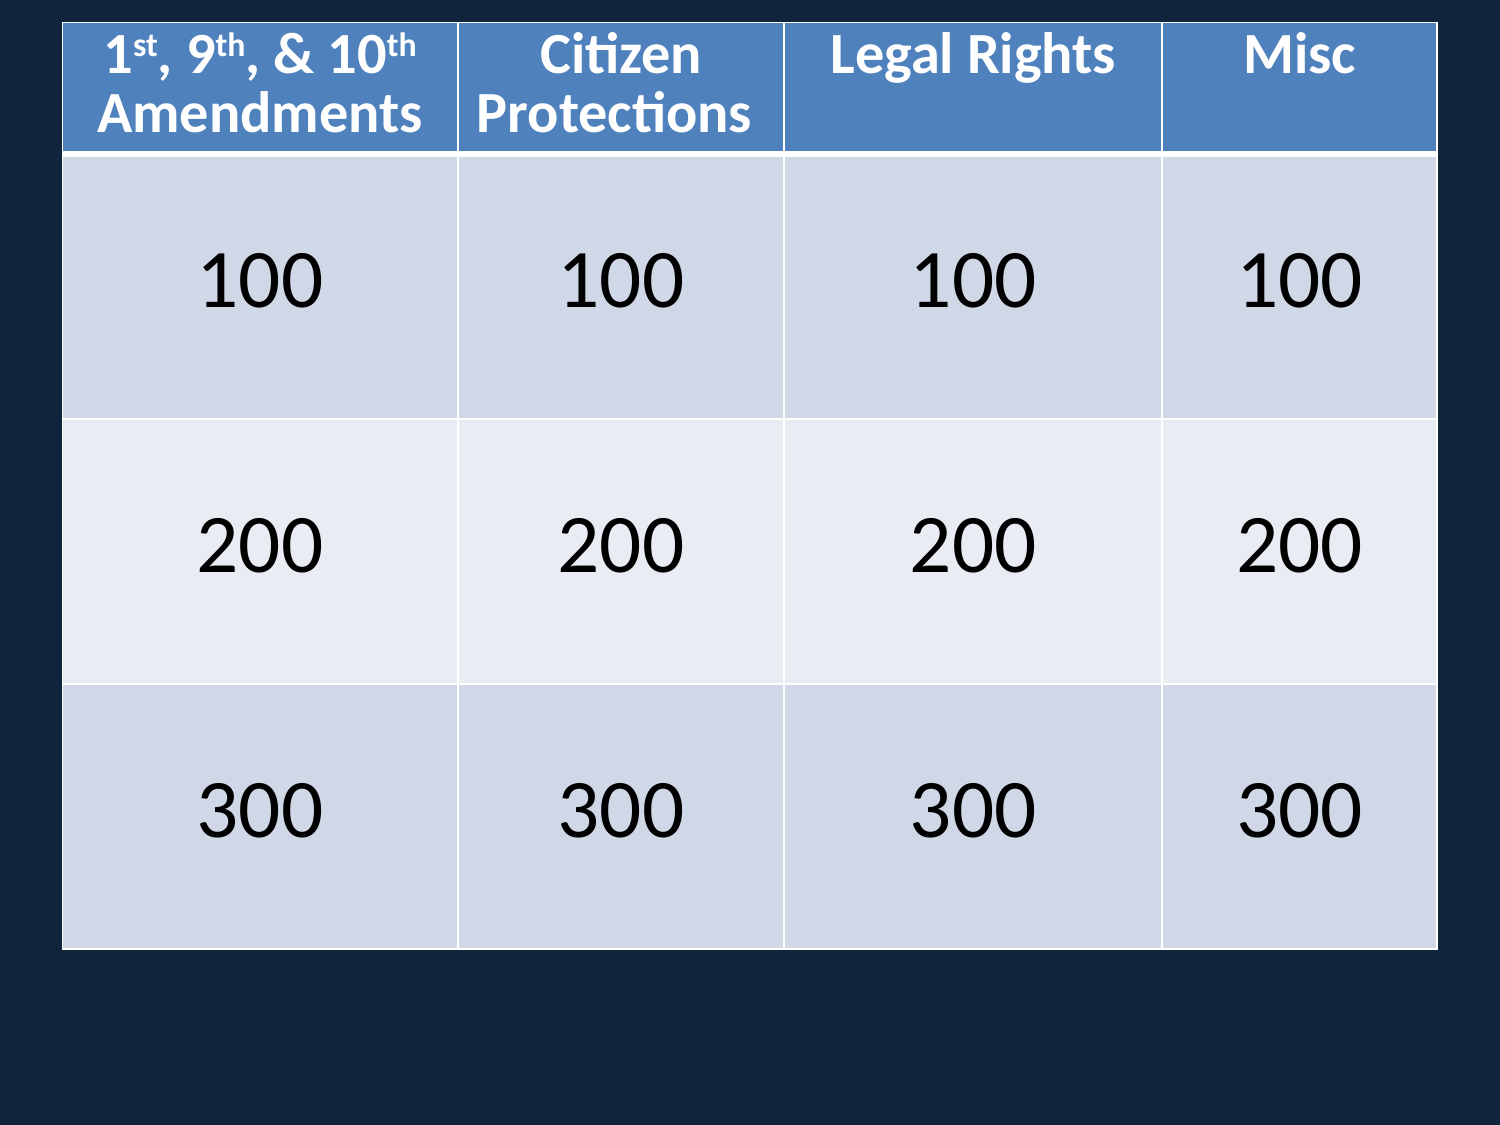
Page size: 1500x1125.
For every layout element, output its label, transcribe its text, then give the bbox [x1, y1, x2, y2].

table_cell 100 [785, 157, 1161, 418]
table_header Citizen Protections [459, 23, 783, 151]
table_header 1st, 9th, & 10th Amendments [63, 23, 457, 151]
table_cell 100 [1163, 157, 1436, 418]
table_cell 200 [63, 420, 457, 683]
table_cell 100 [63, 157, 457, 418]
table_cell 300 [785, 685, 1161, 948]
table_cell 200 [1163, 420, 1436, 683]
table_cell 200 [785, 420, 1161, 683]
table_header Misc [1163, 23, 1436, 151]
table_cell 100 [459, 157, 783, 418]
table_header Legal Rights [785, 23, 1161, 151]
table_cell 300 [1163, 685, 1436, 948]
table_cell 300 [63, 685, 457, 948]
table_cell 300 [459, 685, 783, 948]
table_cell 200 [459, 420, 783, 683]
